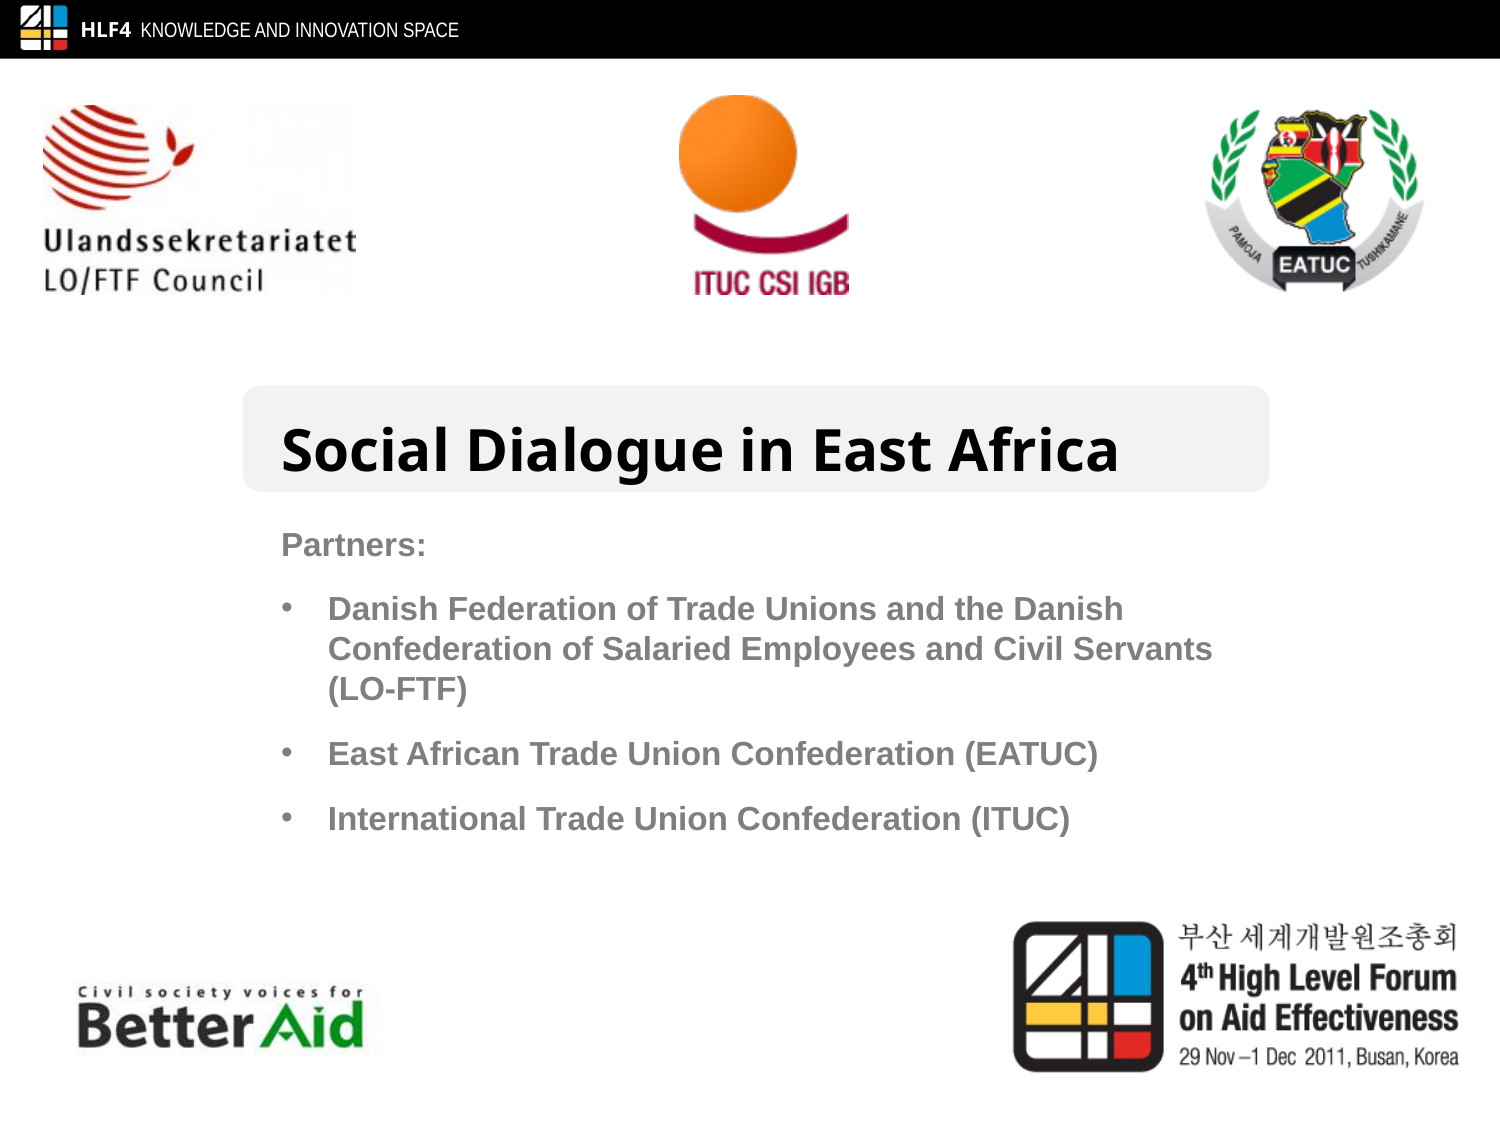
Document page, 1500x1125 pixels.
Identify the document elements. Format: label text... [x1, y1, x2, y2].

text_box Social Dialogue in East Africa [266, 370, 1313, 491]
picture [1198, 101, 1427, 309]
text_box HLF4 KNOWLEDGE AND INNOVATION SPACE [73, 9, 1224, 50]
picture [42, 105, 356, 296]
text_box Partners: Danish Federation of Trade Unions and the Danish Confederation of Salaried Employees and Civil Servants (LO-FTF) East African Trade Union Confederation (EATUC) International Trade Union Confederation (ITUC) [266, 515, 1239, 845]
picture [1003, 915, 1474, 1079]
picture [678, 95, 849, 296]
text_box [240, 383, 1262, 494]
picture [17, 2, 69, 51]
text_box [0, 0, 1500, 61]
picture [65, 971, 385, 1062]
